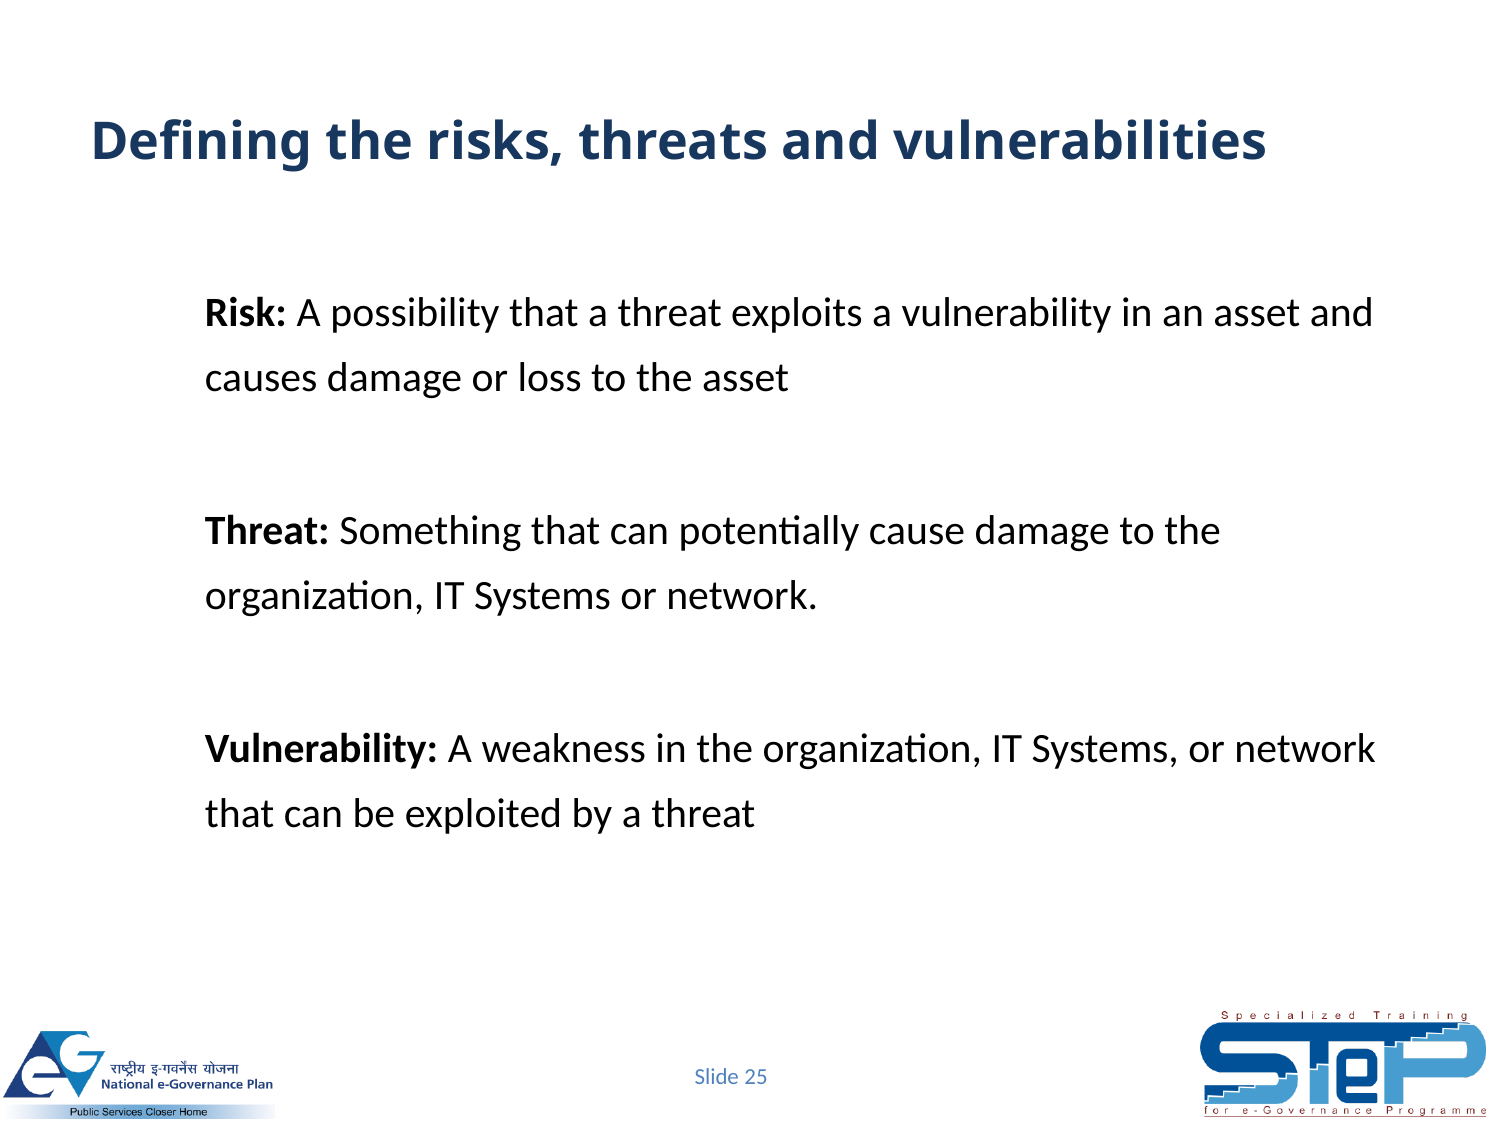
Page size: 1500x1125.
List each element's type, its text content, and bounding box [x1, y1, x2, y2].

list Risk: A possibility that a threat exploits a vulnerability in an asset and causes damage or loss to the asset Threat: Something that can potentially cause damage to the organization, IT Systems or network. Vulnerability: A weakness in the organization, IT Systems, or network that can be exploited by a threat [75, 262, 1425, 1005]
picture [2, 1031, 275, 1119]
title Defining the risks, threats and vulnerabilities [75, 45, 1477, 233]
picture [1200, 1011, 1486, 1117]
